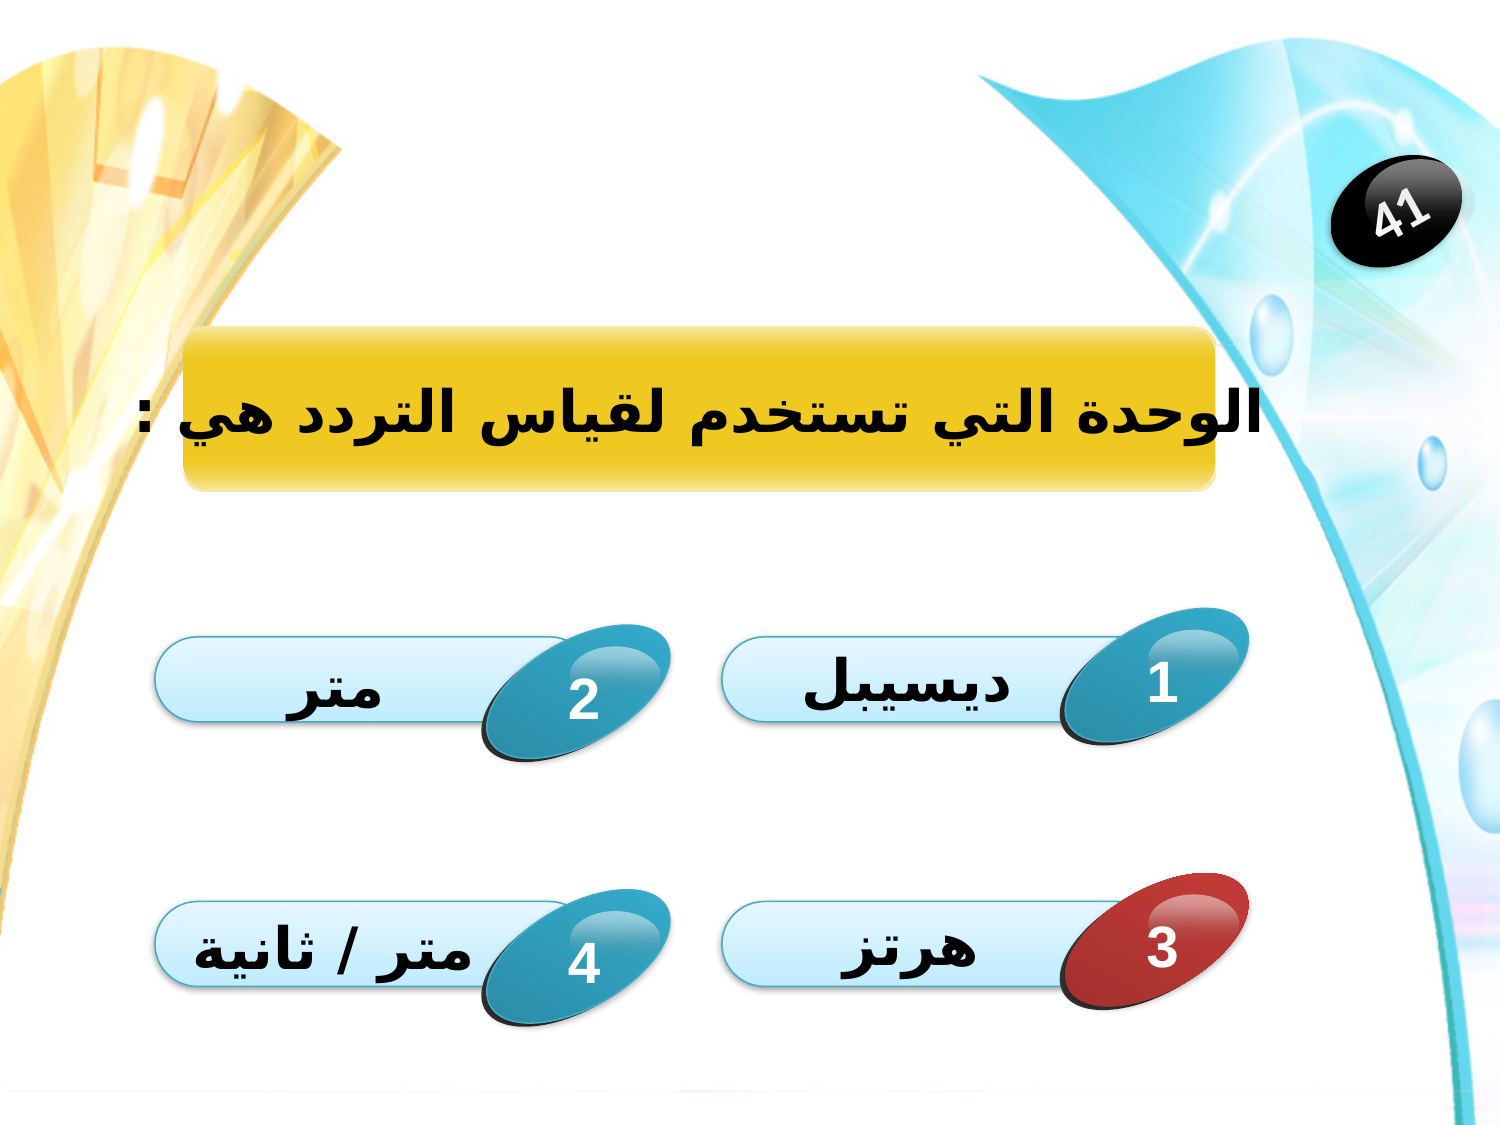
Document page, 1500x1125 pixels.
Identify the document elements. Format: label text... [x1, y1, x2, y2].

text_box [691, 888, 1259, 995]
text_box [182, 325, 1216, 492]
picture [0, 0, 1500, 1125]
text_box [721, 623, 1259, 731]
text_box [135, 901, 680, 1012]
text_box 41 [1330, 178, 1418, 268]
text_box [154, 636, 680, 747]
